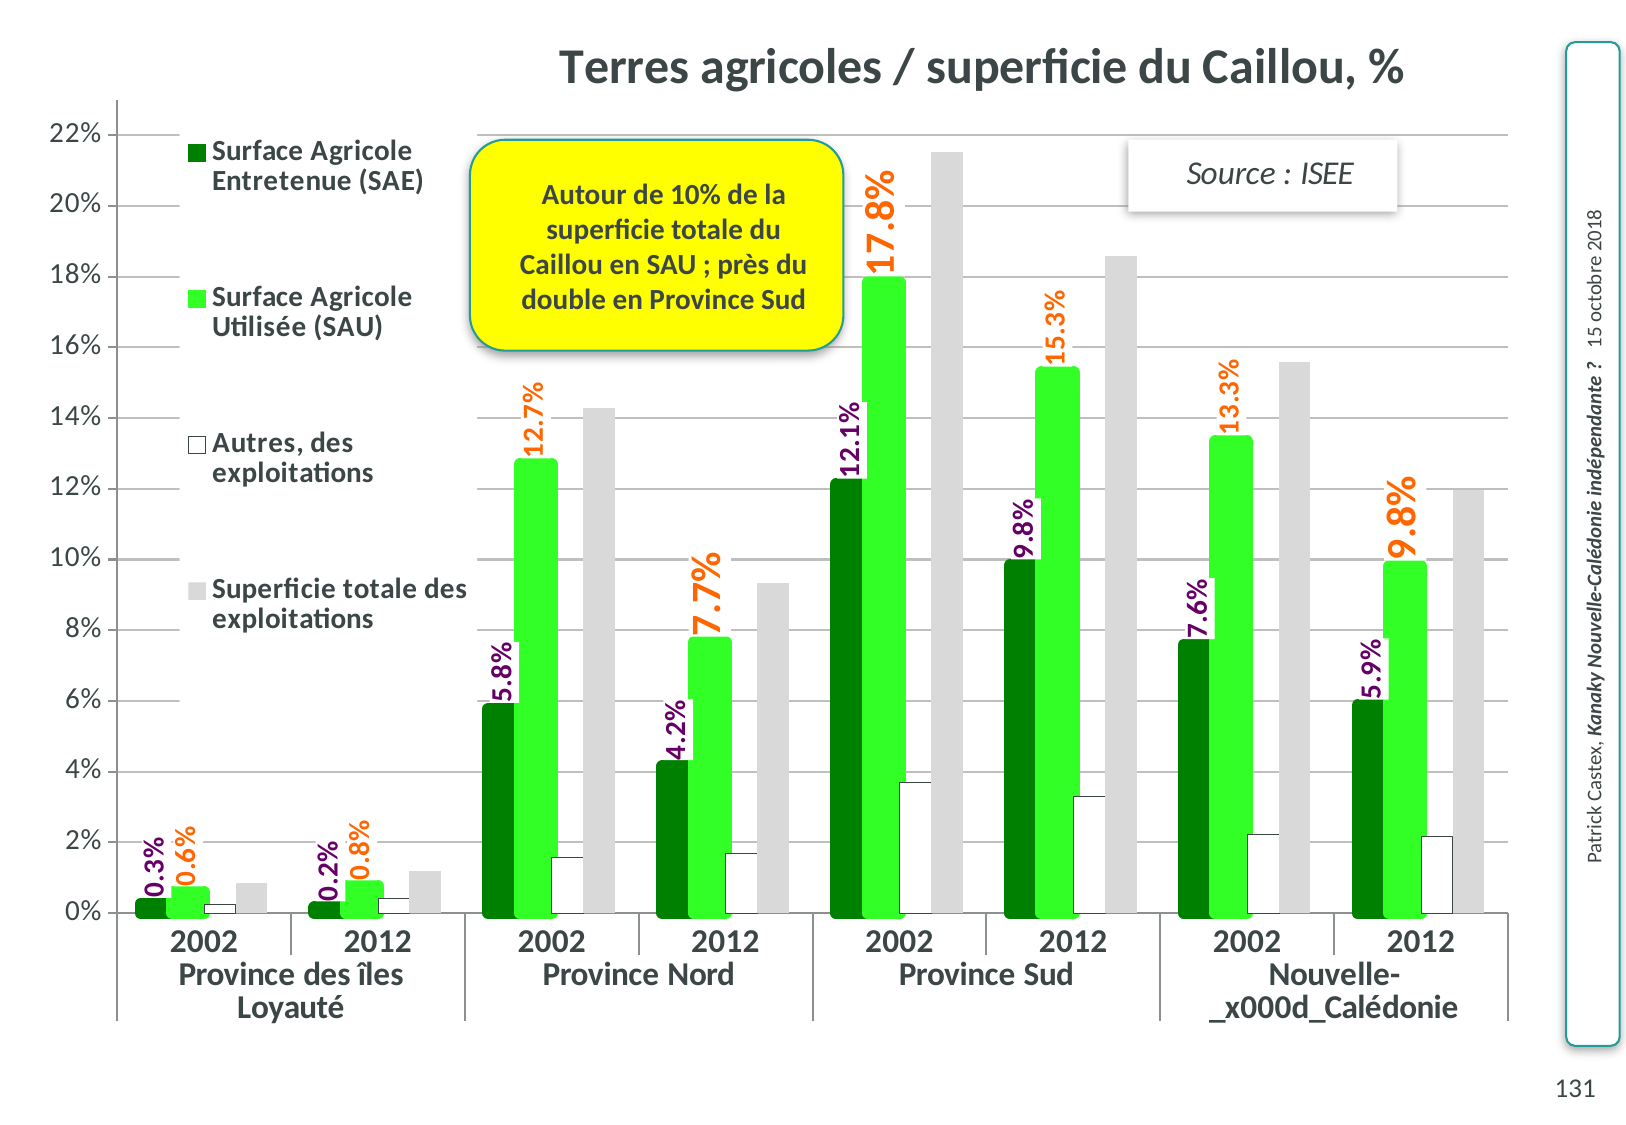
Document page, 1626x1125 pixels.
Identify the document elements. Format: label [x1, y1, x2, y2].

chart [34, 27, 1510, 1081]
